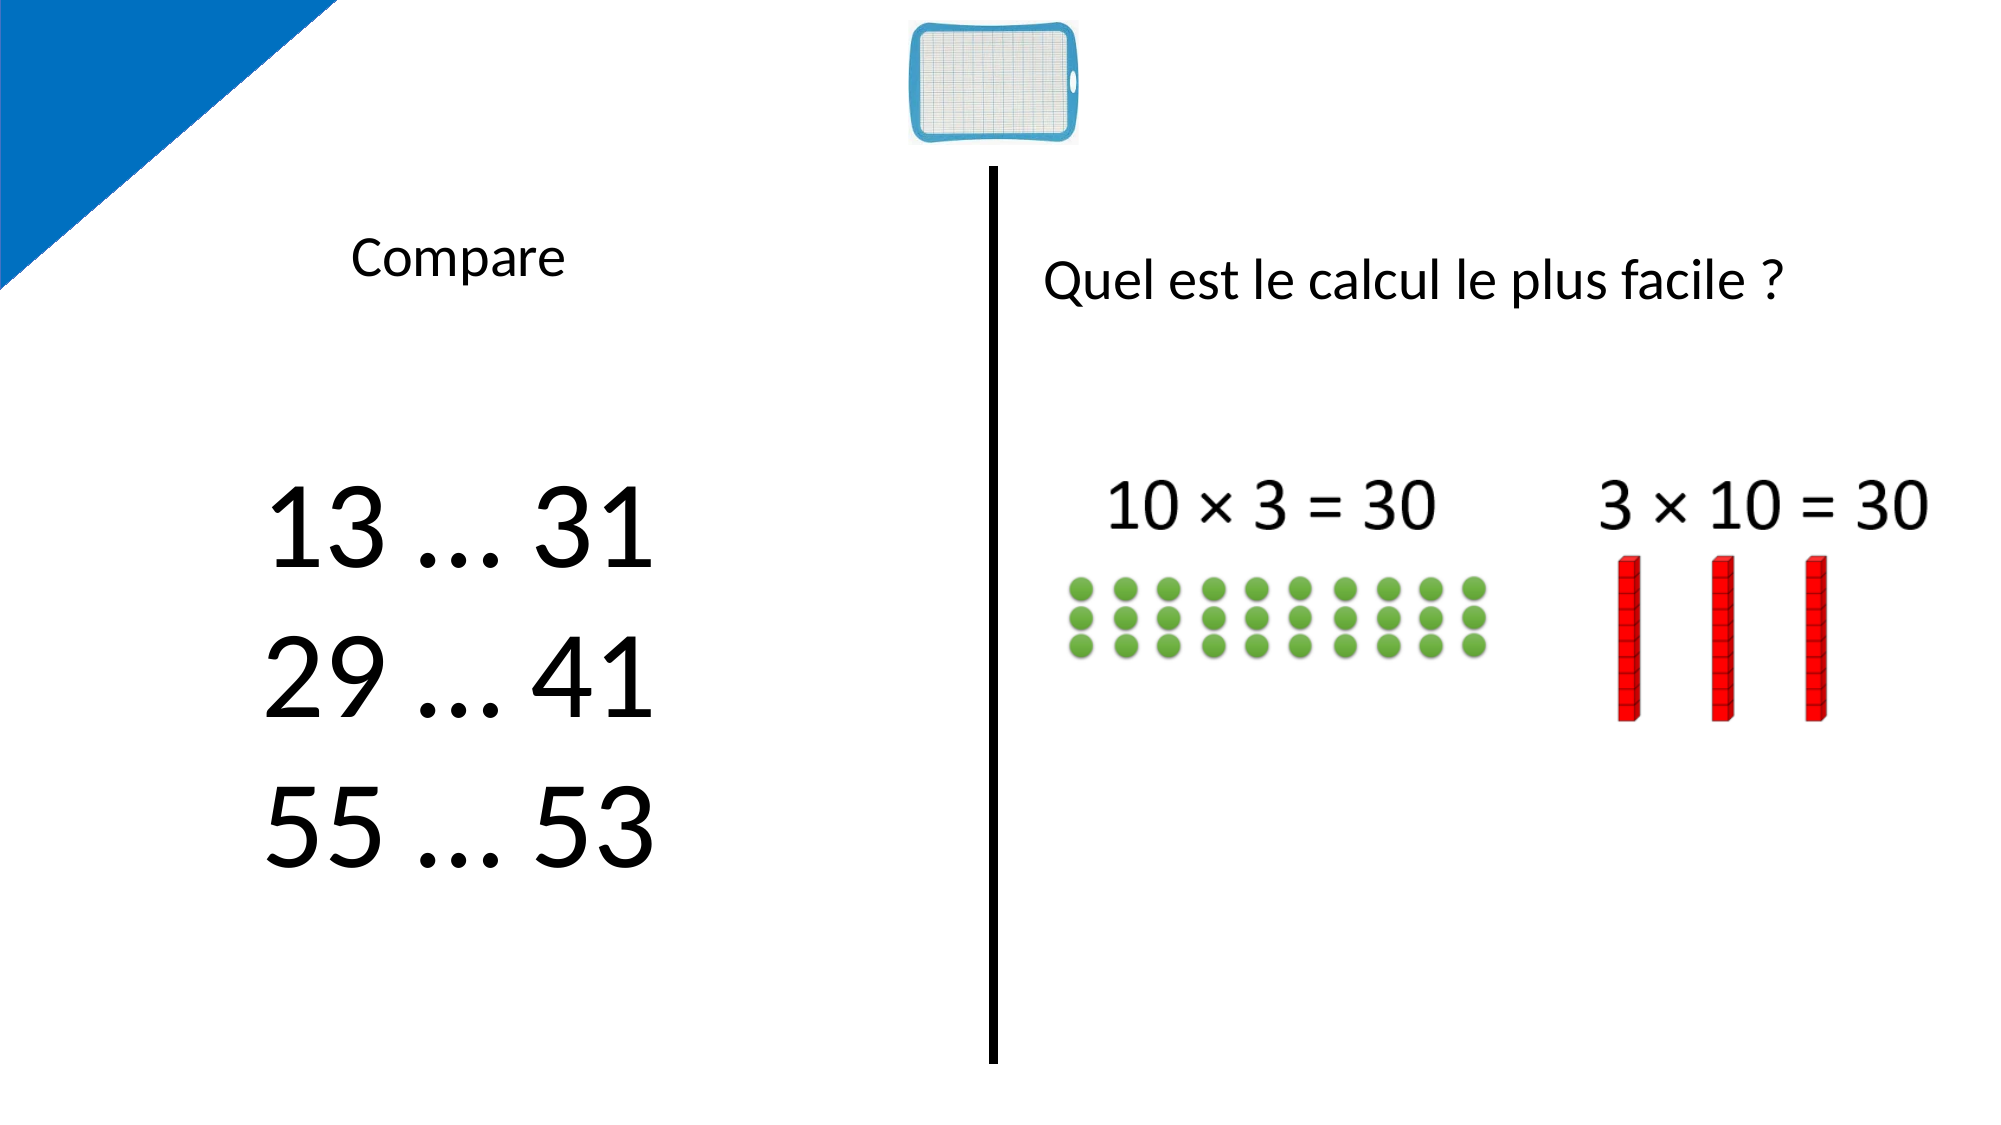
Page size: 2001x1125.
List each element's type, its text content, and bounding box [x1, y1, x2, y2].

picture [908, 20, 1079, 145]
text_box Compare [336, 211, 715, 296]
picture [1029, 455, 1942, 737]
text_box Quel est le calcul le plus facile ? [1029, 233, 1949, 319]
text_box [0, 0, 337, 290]
text_box 13 … 31 29 … 41 55 … 53 [246, 435, 764, 901]
